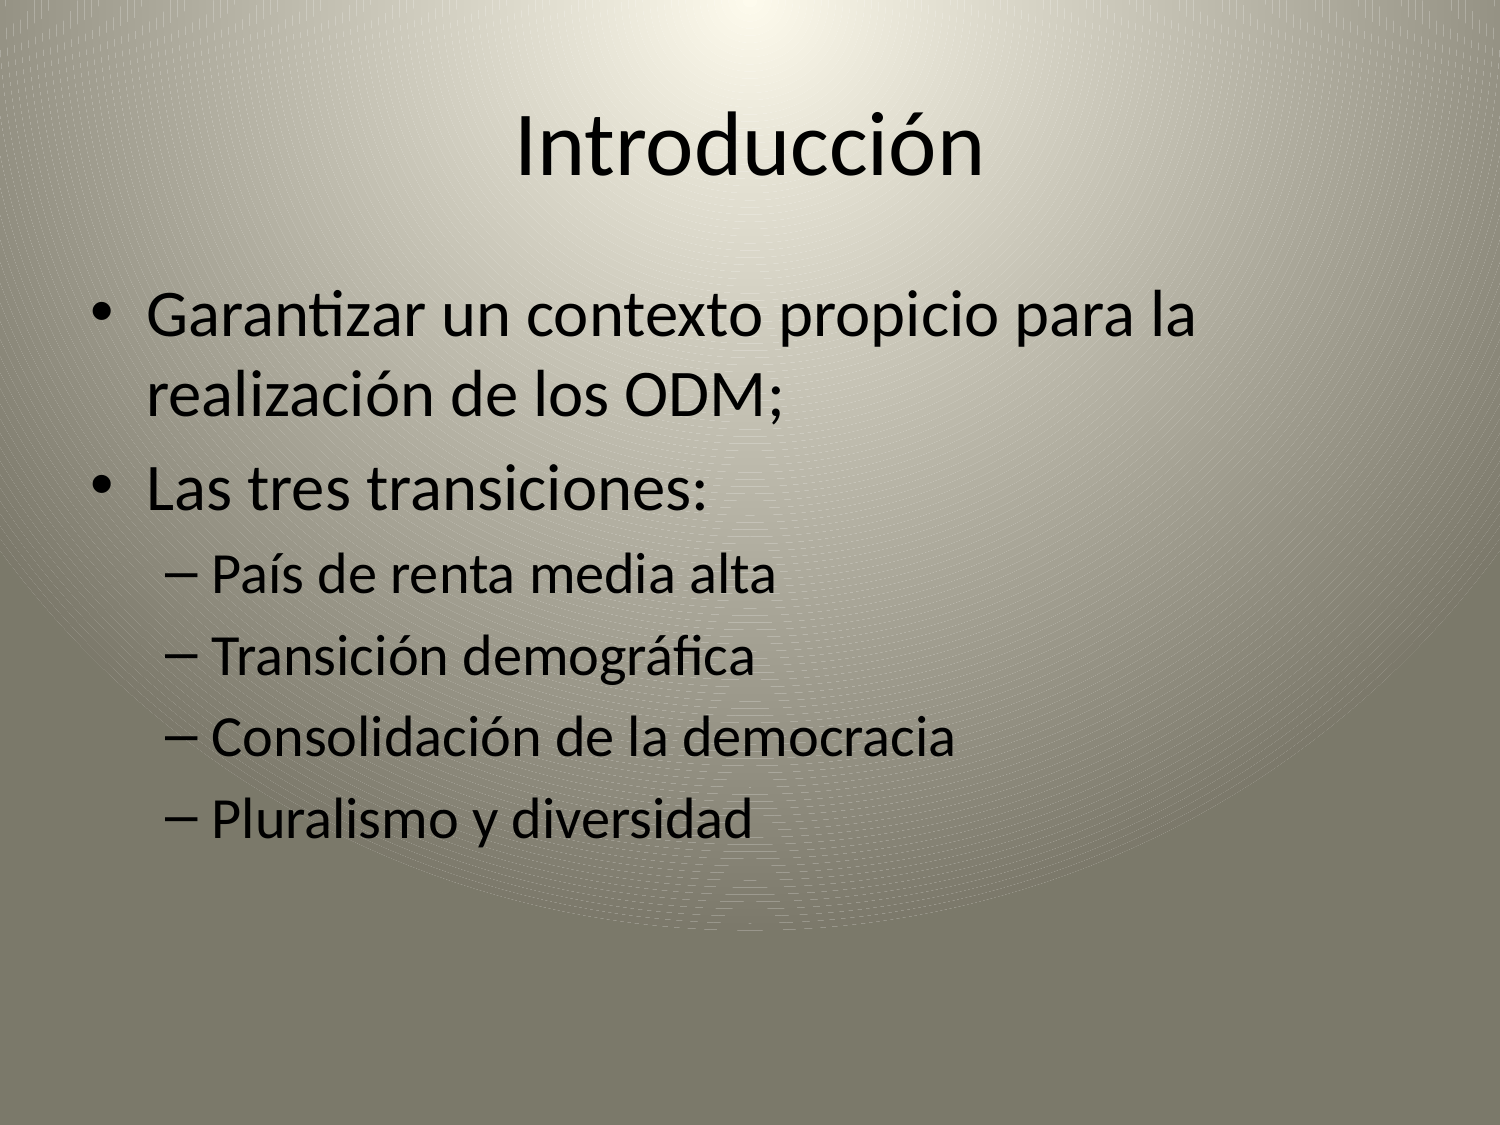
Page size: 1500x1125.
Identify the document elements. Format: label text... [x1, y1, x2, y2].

title Introducción [75, 45, 1425, 233]
list Garantizar un contexto propicio para la realización de los ODM; Las tres transiciones: País de renta media alta Transición demográfica Consolidación de la democracia Pluralismo y diversidad [75, 262, 1425, 1005]
